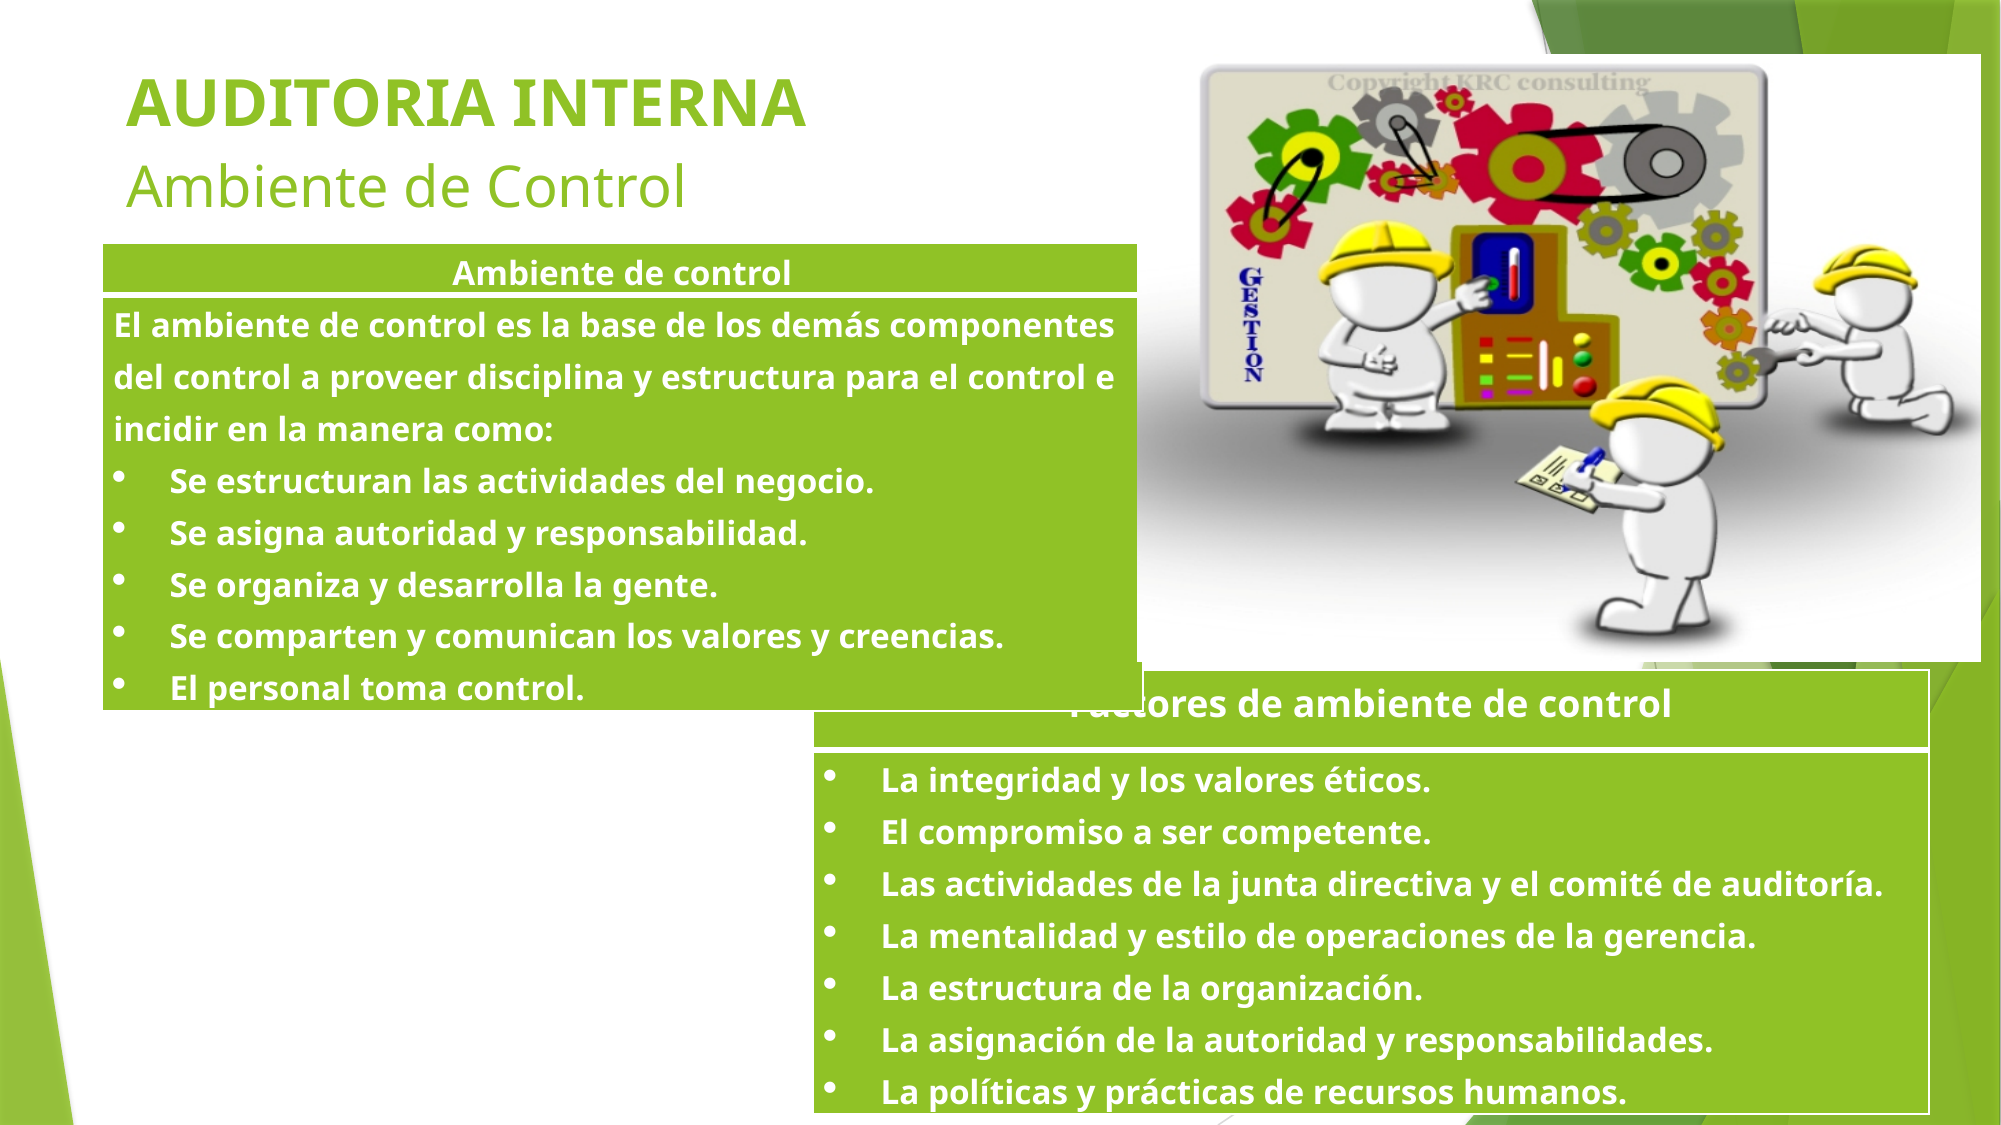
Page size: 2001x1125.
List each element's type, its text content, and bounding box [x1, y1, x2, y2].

text_box Ambiente de Control [111, 137, 792, 242]
picture [1136, 54, 1982, 663]
title AUDITORIA INTERNA [111, 49, 1522, 154]
table_header Factores de ambiente de control [814, 671, 1928, 747]
table_cell La integridad y los valores éticos. El compromiso a ser competente. Las actividades de la junta directiva y el comité de auditoría. La mentalidad y estilo de operaciones de la gerencia. La estructura de la organización. La asignación de la autoridad y responsabilidades. La políticas y prácticas de recursos humanos. [814, 753, 1928, 1113]
table_header Ambiente de control [103, 244, 1132, 292]
table_cell El ambiente de control es la base de los demás componentes del control a proveer disciplina y estructura para el control e incidir en la manera como: Se estructuran las actividades del negocio. Se asigna autoridad y responsabilidad. Se organiza y desarrolla la gente. Se comparten y comunican los valores y creencias. El personal toma control. [103, 298, 1142, 710]
